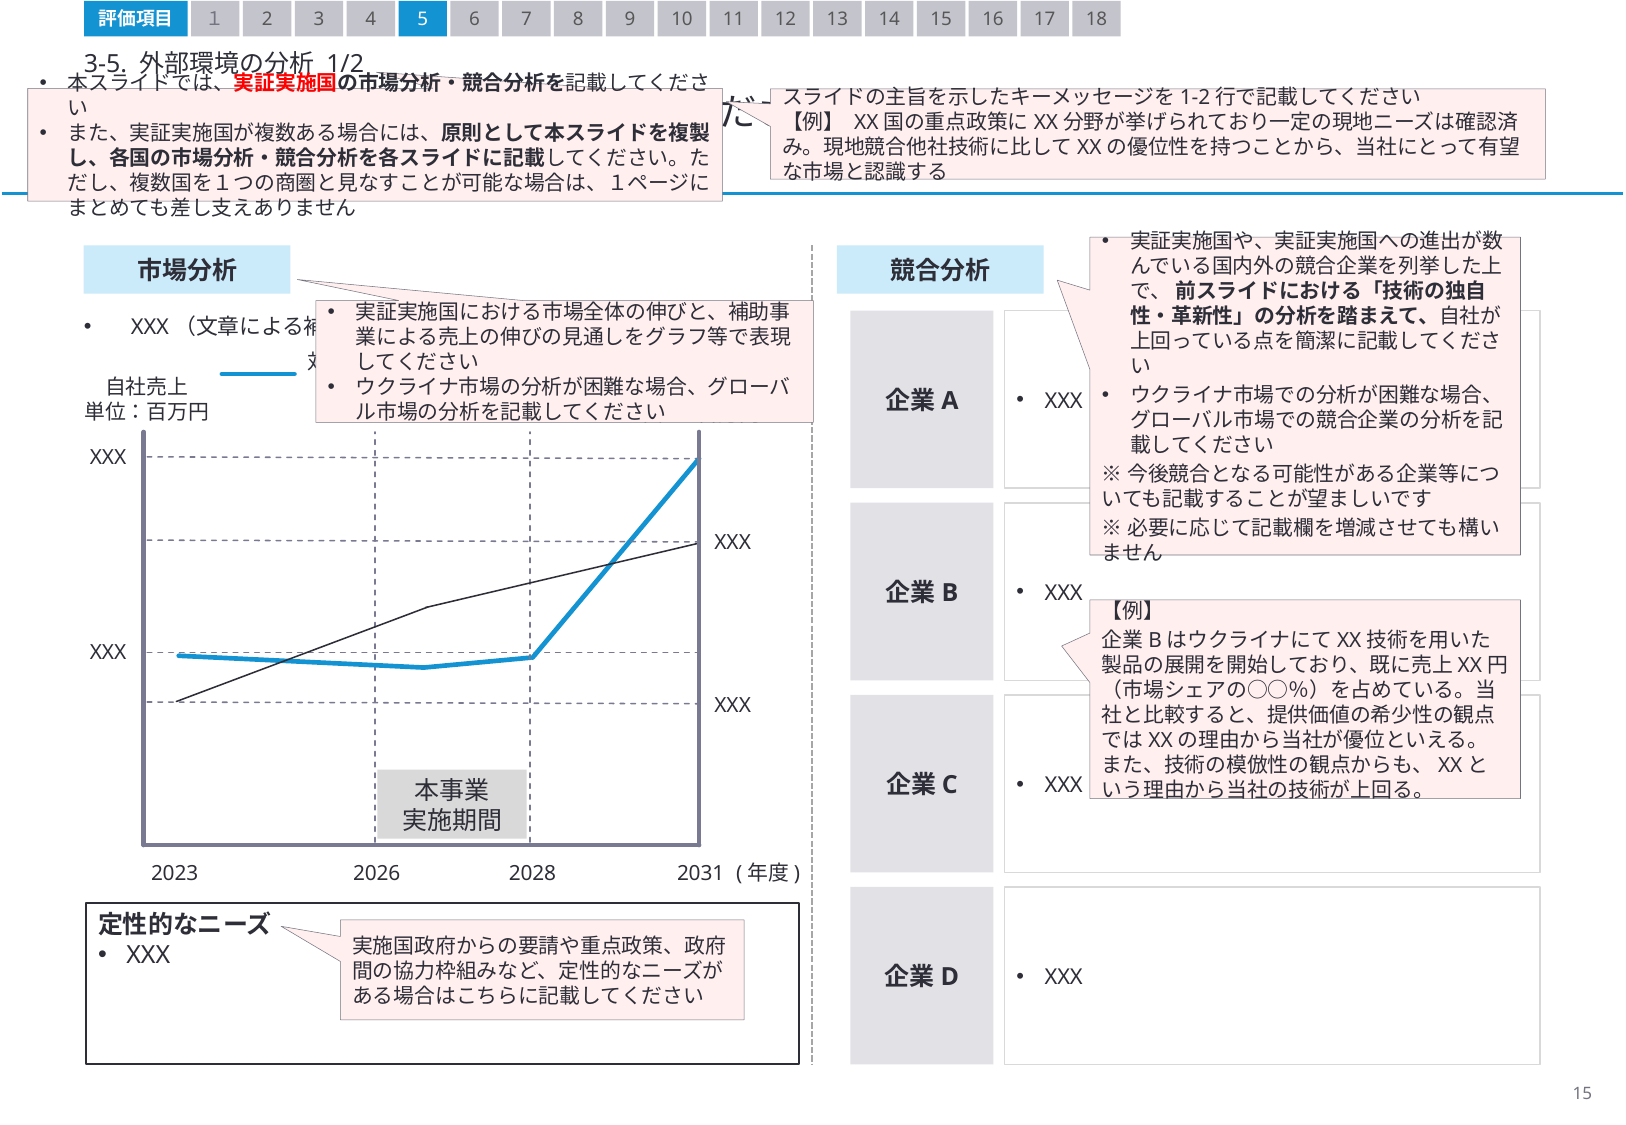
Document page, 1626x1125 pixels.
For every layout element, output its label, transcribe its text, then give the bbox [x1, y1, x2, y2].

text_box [850, 310, 1541, 1065]
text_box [66, 347, 825, 904]
text_box 本スライドでは、実証実施国の市場分析・競合分析を記載してください また、実証実施国が複数ある場合には、原則として本スライドを複製し、各国の市場分析・競合分析を各スライドに記載してください。ただし、複数国を１つの商圏と見なすことが可能な場合は、１ページにまとめても差し支えありません [26, 71, 724, 203]
list （スライドの内容を簡潔に記載してください） [558, 83, 1543, 183]
text_box スライドの主旨を示したキーメッセージを1-2行で記載してください 【例】 XX国の重点政策にXX分野が挙げられており一定の現地ニーズは確認済み。現地競合他社技術に比してXXの優位性を持つことから、当社にとって有望な市場と認識する [725, 87, 1547, 180]
text_box 実証実施国や、実証実施国への進出が数んでいる国内外の競合企業を列挙した上で、 前スライドにおける「技術の独自性・革新性」の分析を踏まえて、自社が上回っている点を簡潔に記載してください ウクライナ市場での分析が困難な場合、グローバル市場での競合企業の分析を記載してください ※今後競合となる可能性がある企業等についても記載することが望ましいです ※必要に応じて記載欄を増減させても構いません [1056, 236, 1522, 310]
list 3-5. 外部環境の分析 1/2 [84, 40, 1543, 82]
text_box 定性的なニーズ XXX [85, 904, 800, 1065]
text_box 実証実施国における市場全体の伸びと、補助事業による売上の伸びの見通しをグラフ等で表現してください ウクライナ市場の分析が困難な場合、グローバル市場の分析を記載してください [296, 278, 811, 347]
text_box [83, 0, 1122, 37]
text_box XXX（文章による補足はこちらに記載） [83, 302, 314, 347]
text_box 市場分析 [83, 244, 291, 295]
list （スライドの内容を簡潔に記載してください） [84, 83, 421, 87]
text_box 実施国政府からの要請や重点政策、政府間の協力枠組みなど、定性的なニーズがある場合はこちらに記載してください [280, 918, 745, 1021]
text_box 競合分析 [836, 244, 1045, 295]
